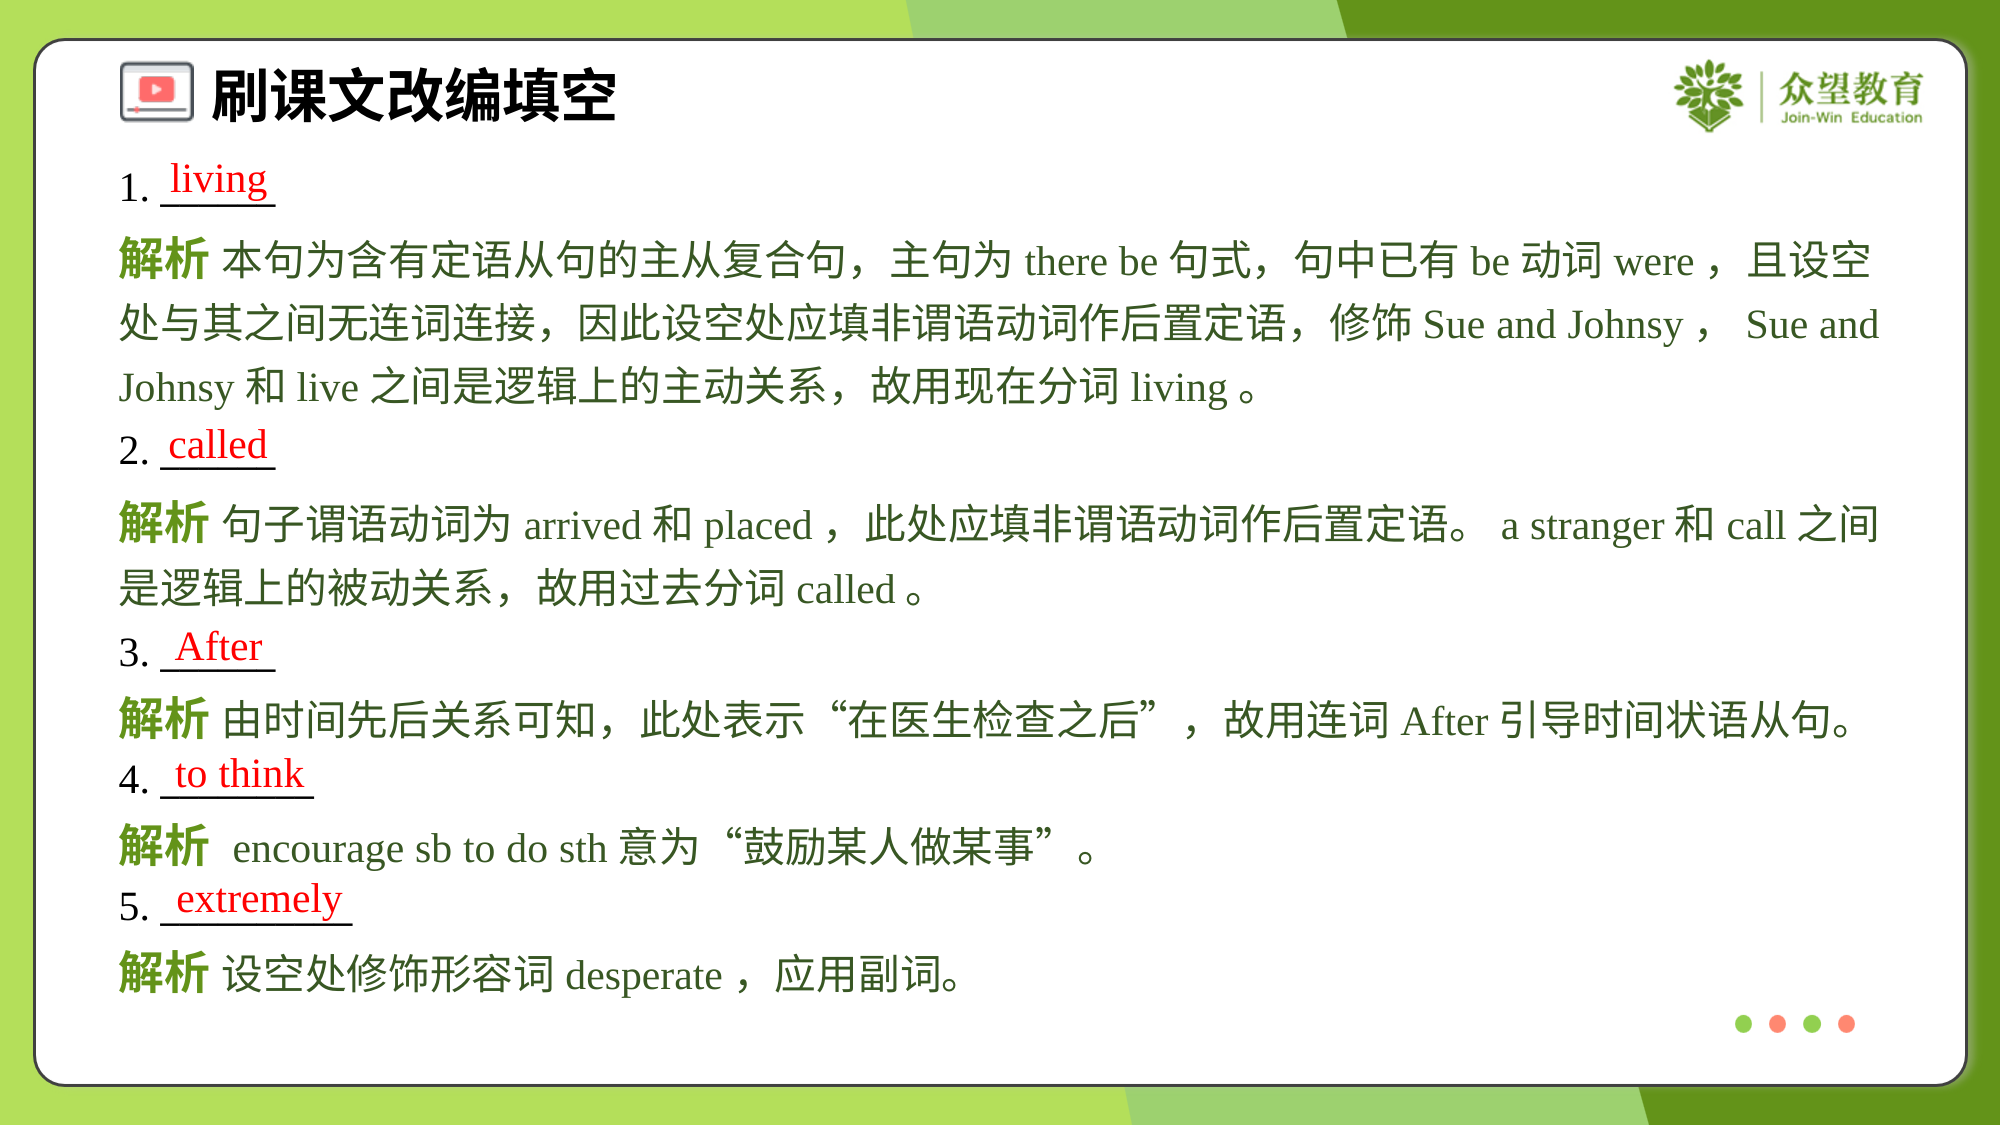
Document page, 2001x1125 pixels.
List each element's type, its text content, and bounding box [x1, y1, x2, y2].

text_box 解析 由时间先后关系可知，此处表示“在医生检查之后”，故用连词After引导时间状语从句。 [118, 675, 1883, 738]
text_box 3. ______ [118, 612, 1883, 670]
text_box 解析 设空处修饰形容词desperate，应用副词。 [118, 929, 1883, 992]
text_box 解析 encourage sb to do sth意为“鼓励某人做某事”。 [118, 802, 1883, 865]
text_box 5. __________ [118, 866, 1883, 924]
text_box 4. ________ [118, 739, 1883, 797]
text_box 解析 句子谓语动词为arrived和placed，此处应填非谓语动词作后置定语。a stranger和call之间是逻辑上的被动关系，故用过去分词called。 [118, 480, 1883, 607]
text_box 解析 本句为含有定语从句的主从复合句，主句为there be句式，句中已有be动词were，且设空处与其之间无连词连接，因此设空处应填非谓语动词作后置定语，修饰Sue and Johnsy，Sue and Johnsy和live之间是逻辑上的主动关系，故用现在分词living。 [118, 215, 1883, 405]
text_box called [163, 404, 273, 463]
text_box to think [165, 733, 314, 791]
text_box extremely [172, 858, 348, 916]
text_box 1. ______ [118, 146, 1883, 204]
picture [0, 0, 2000, 1125]
text_box 2. ______ [118, 410, 1883, 468]
text_box After [170, 606, 268, 665]
text_box living [165, 138, 273, 197]
